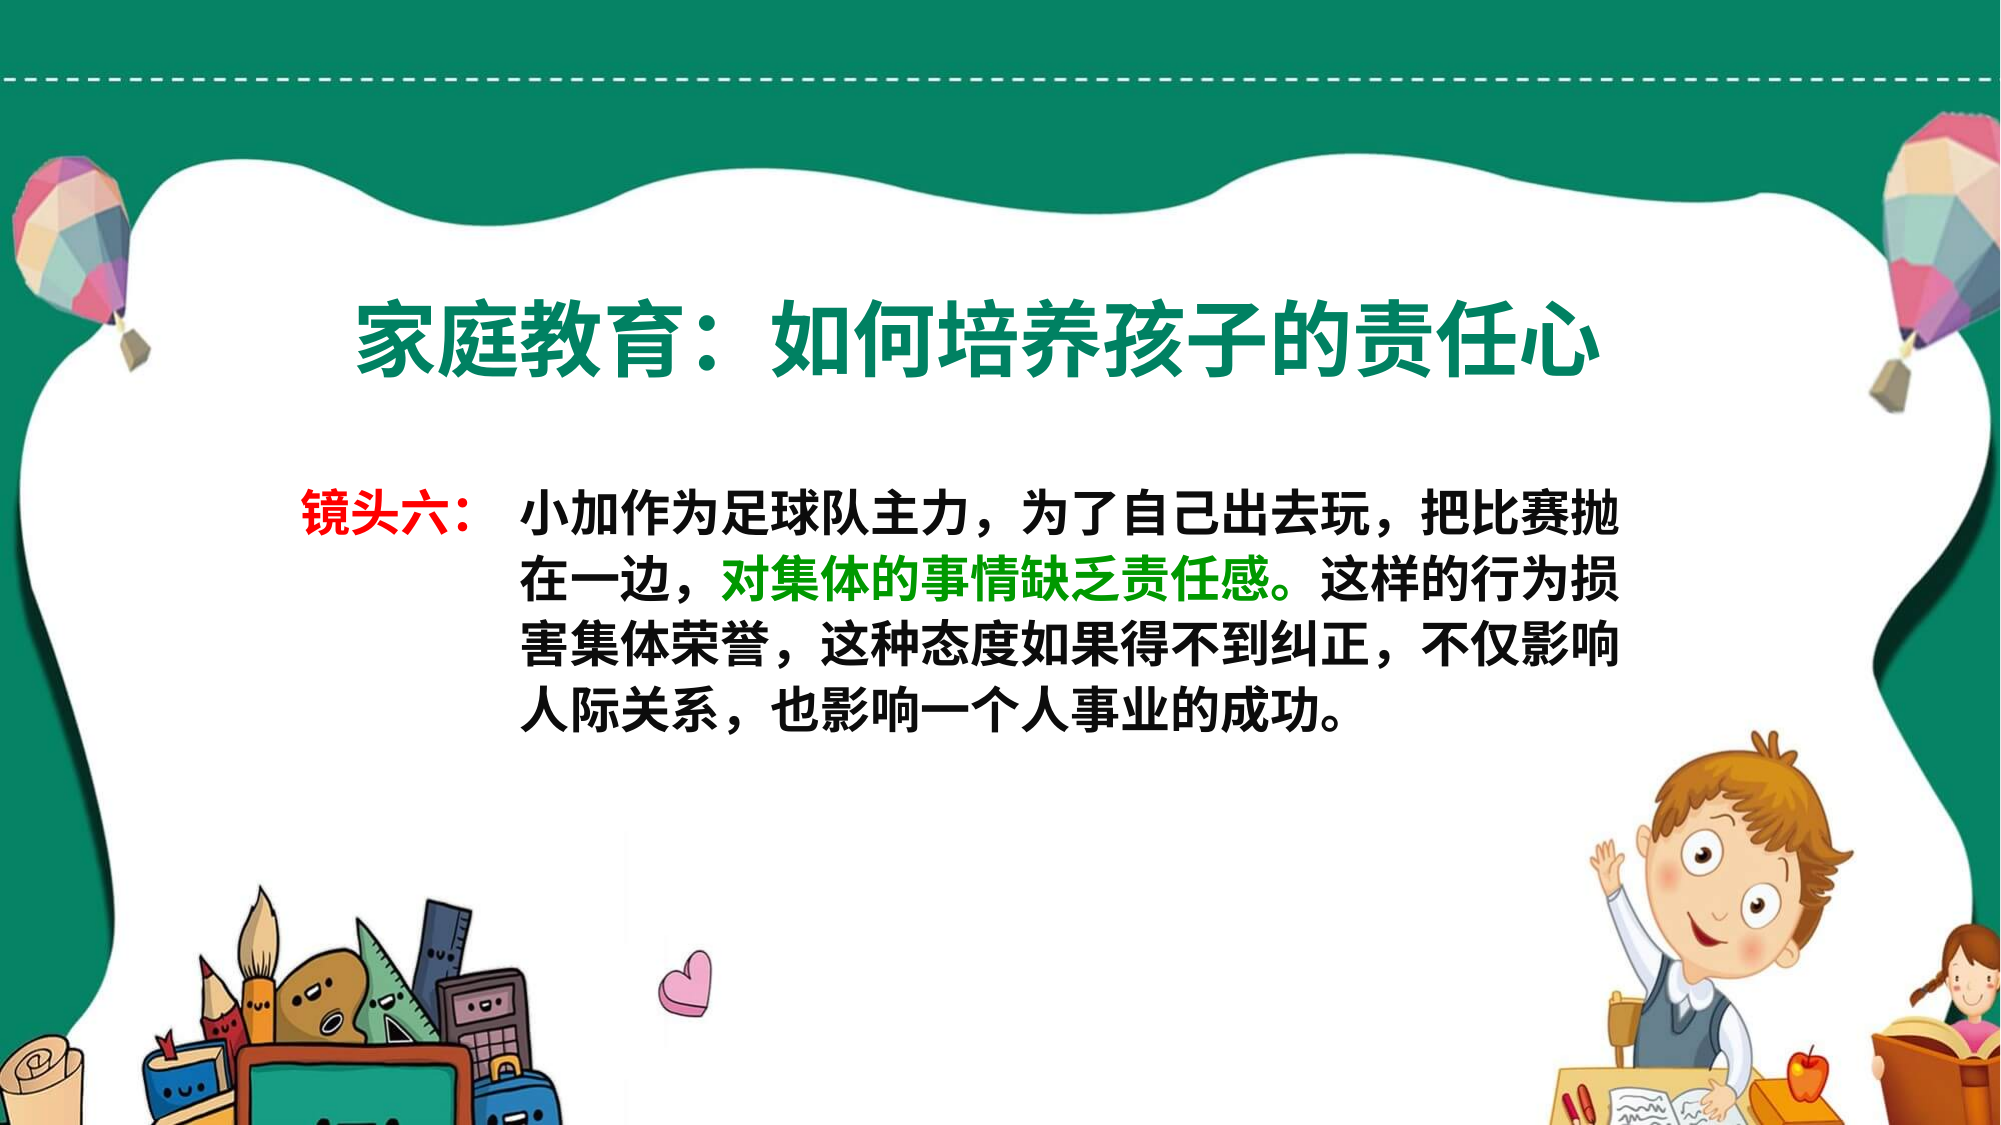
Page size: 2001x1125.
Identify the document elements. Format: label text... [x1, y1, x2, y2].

title 家庭教育：如何培养孩子的责任心 [338, 278, 1946, 387]
text_box 小加作为足球队主力，为了自己出去玩，把比赛抛在一边，对集体的事情缺乏责任感。这样的行为损害集体荣誉，这种态度如果得不到纠正，不仅影响人际关系，也影响一个人事业的成功。 [505, 467, 1639, 747]
picture [0, 0, 2001, 1125]
text_box 镜头六： [285, 467, 515, 549]
